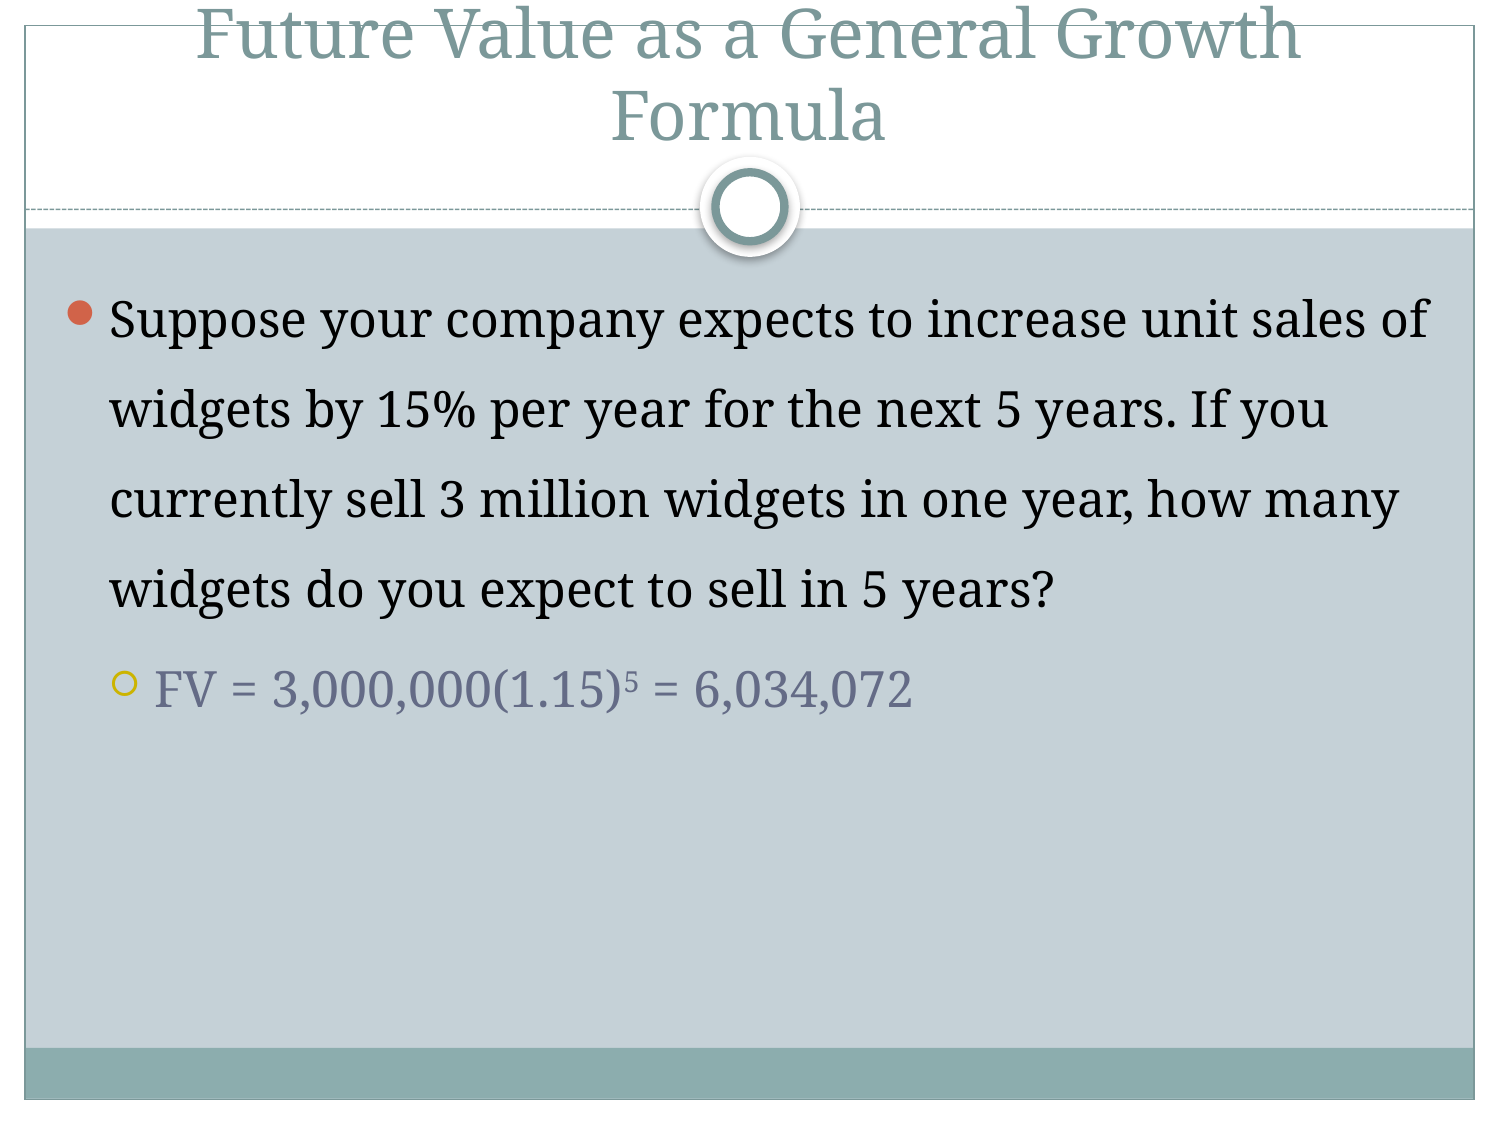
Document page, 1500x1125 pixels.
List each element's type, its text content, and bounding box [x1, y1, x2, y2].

list Suppose your company expects to increase unit sales of widgets by 15% per year for the next 5 years. If you currently sell 3 million widgets in one year, how many widgets do you expect to sell in 5 years? FV = 3,000,000(1.15)5 = 6,034,072 [49, 250, 1445, 1001]
title Future Value as a General Growth Formula [49, 37, 1450, 162]
